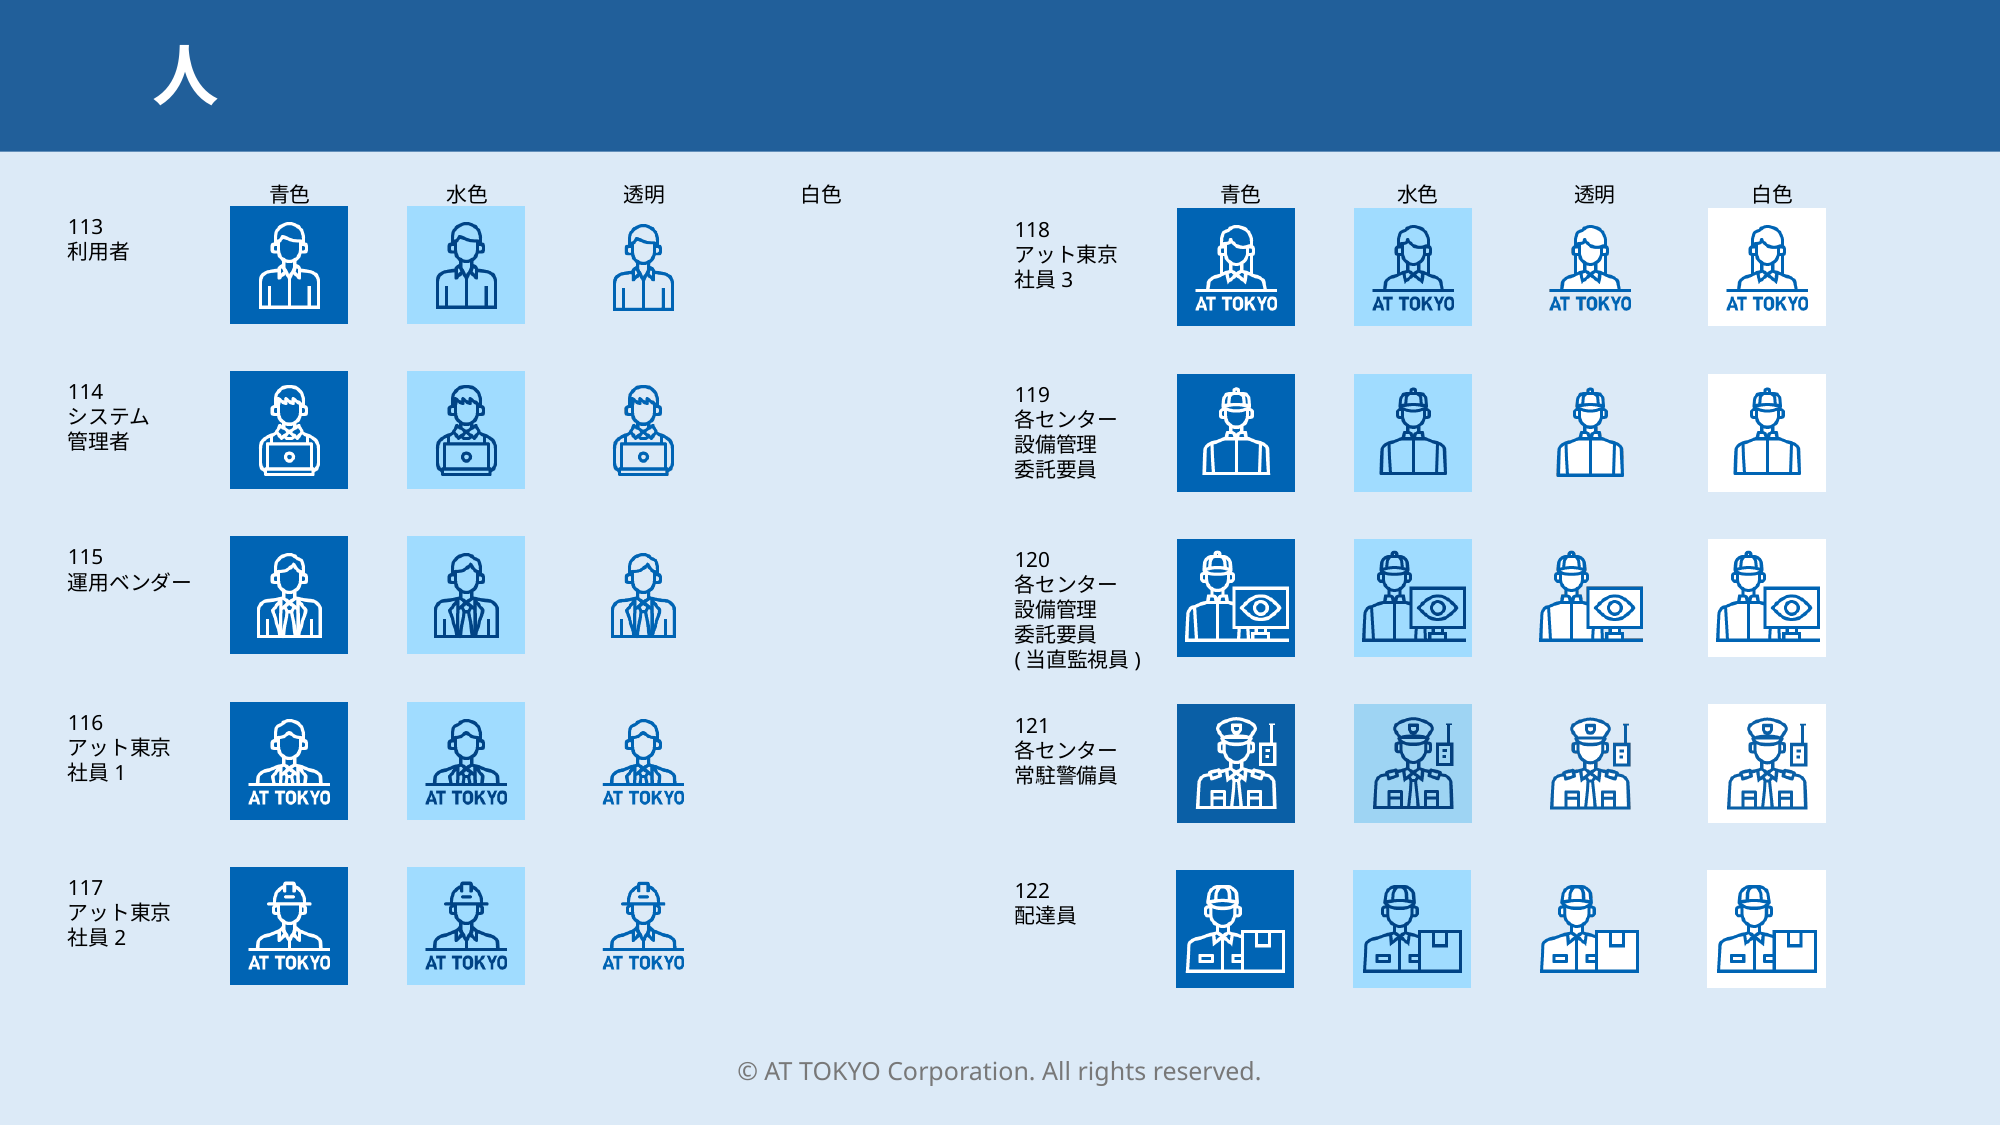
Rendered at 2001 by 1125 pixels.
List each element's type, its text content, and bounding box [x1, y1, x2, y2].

text_box 118 アット東京社員3 [999, 208, 1137, 299]
text_box 119 各センター設備管理 委託要員 [999, 374, 1137, 489]
picture [1353, 208, 1472, 327]
picture [1176, 539, 1295, 658]
footer © AT TOKYO Corporation. All rights reserved. [662, 1042, 1338, 1103]
title 人 [137, 23, 1863, 135]
picture [1176, 373, 1295, 492]
picture [1530, 539, 1650, 658]
picture [229, 701, 348, 820]
picture [1353, 539, 1472, 658]
picture [1708, 208, 1827, 327]
picture [584, 536, 703, 655]
picture [1708, 704, 1827, 823]
picture [406, 701, 526, 820]
picture [1530, 869, 1649, 988]
text_box 121 各センター 常駐警備員 [999, 705, 1137, 795]
picture [229, 205, 348, 324]
picture [1530, 373, 1650, 492]
picture [584, 370, 703, 490]
picture [406, 370, 526, 490]
picture [406, 536, 526, 655]
picture [584, 208, 703, 327]
picture [1353, 704, 1472, 823]
picture [1707, 869, 1826, 988]
picture [1530, 208, 1650, 327]
picture [406, 866, 526, 986]
text_box 116 アット東京社員1 [53, 702, 199, 792]
picture [1175, 869, 1295, 988]
picture [406, 205, 526, 324]
picture [229, 370, 348, 490]
picture [1176, 208, 1295, 327]
text_box 117 アット東京社員2 [53, 867, 191, 958]
text_box 122 配達員 [999, 870, 1118, 935]
picture [229, 866, 348, 986]
text_box 113 利用者 [53, 206, 172, 271]
picture [1353, 373, 1472, 492]
text_box 120 各センター 設備管理 委託要員 (当直監視員) [999, 539, 1164, 680]
picture [1708, 373, 1827, 492]
picture [584, 866, 703, 986]
picture [1353, 869, 1472, 988]
picture [584, 701, 703, 820]
text_box 115 運用ベンダー [53, 536, 229, 602]
picture [1176, 704, 1295, 823]
picture [1708, 539, 1827, 658]
picture [229, 536, 348, 655]
picture [1530, 704, 1650, 823]
text_box 114 システム 管理者 [53, 371, 199, 462]
